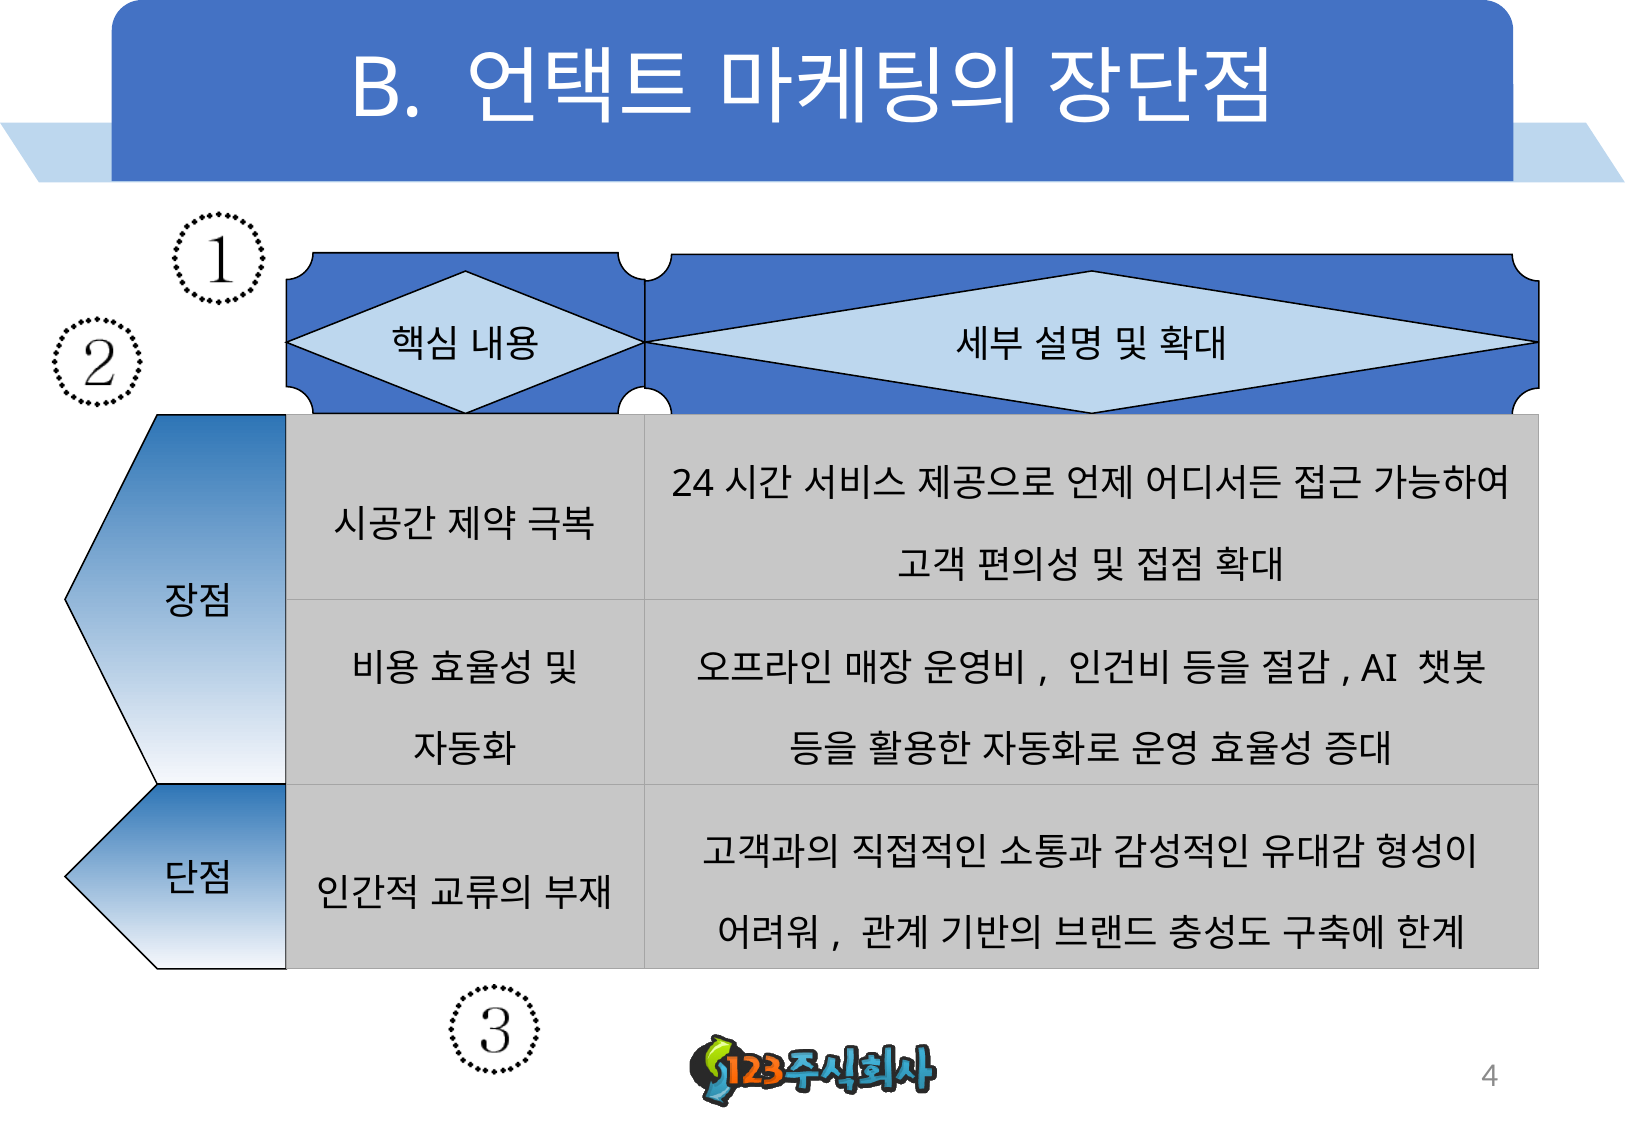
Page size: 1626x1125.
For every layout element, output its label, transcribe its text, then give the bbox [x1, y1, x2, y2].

title B. 언택트 마케팅의 장단점 [0, 0, 1625, 182]
text_box 핵심 내용 [283, 269, 643, 414]
picture [169, 210, 269, 307]
text_box 장점 [63, 413, 288, 784]
text_box 단점 [63, 783, 288, 970]
text_box [285, 251, 646, 341]
table_cell 고객과의 직접적인 소통과 감성적인 유대감 형성이 어려워, 관계 기반의 브랜드 충성도 구축에 한계 [645, 785, 1538, 968]
text_box [285, 344, 461, 414]
picture [49, 315, 146, 409]
table_cell 비용 효율성 및 자동화 [287, 600, 644, 784]
table_cell 오프라인 매장 운영비, 인건비 등을 절감, AI 챗봇 등을 활용한 자동화로 운영 효율성 증대 [645, 600, 1538, 784]
picture [447, 984, 542, 1078]
text_box [470, 345, 643, 414]
slide_number 4 [1147, 1042, 1514, 1103]
text_box [1101, 344, 1541, 414]
picture [677, 1021, 948, 1118]
table_header 24시간 서비스 제공으로 언제 어디서든 접근 가능하여 고객 편의성 및 접점 확대 [645, 415, 1538, 599]
table_cell 인간적 교류의 부재 [287, 785, 644, 968]
text_box [643, 253, 1540, 414]
text_box 세부 설명 및 확대 [644, 269, 1540, 414]
table_header 시공간 제약 극복 [287, 415, 644, 599]
